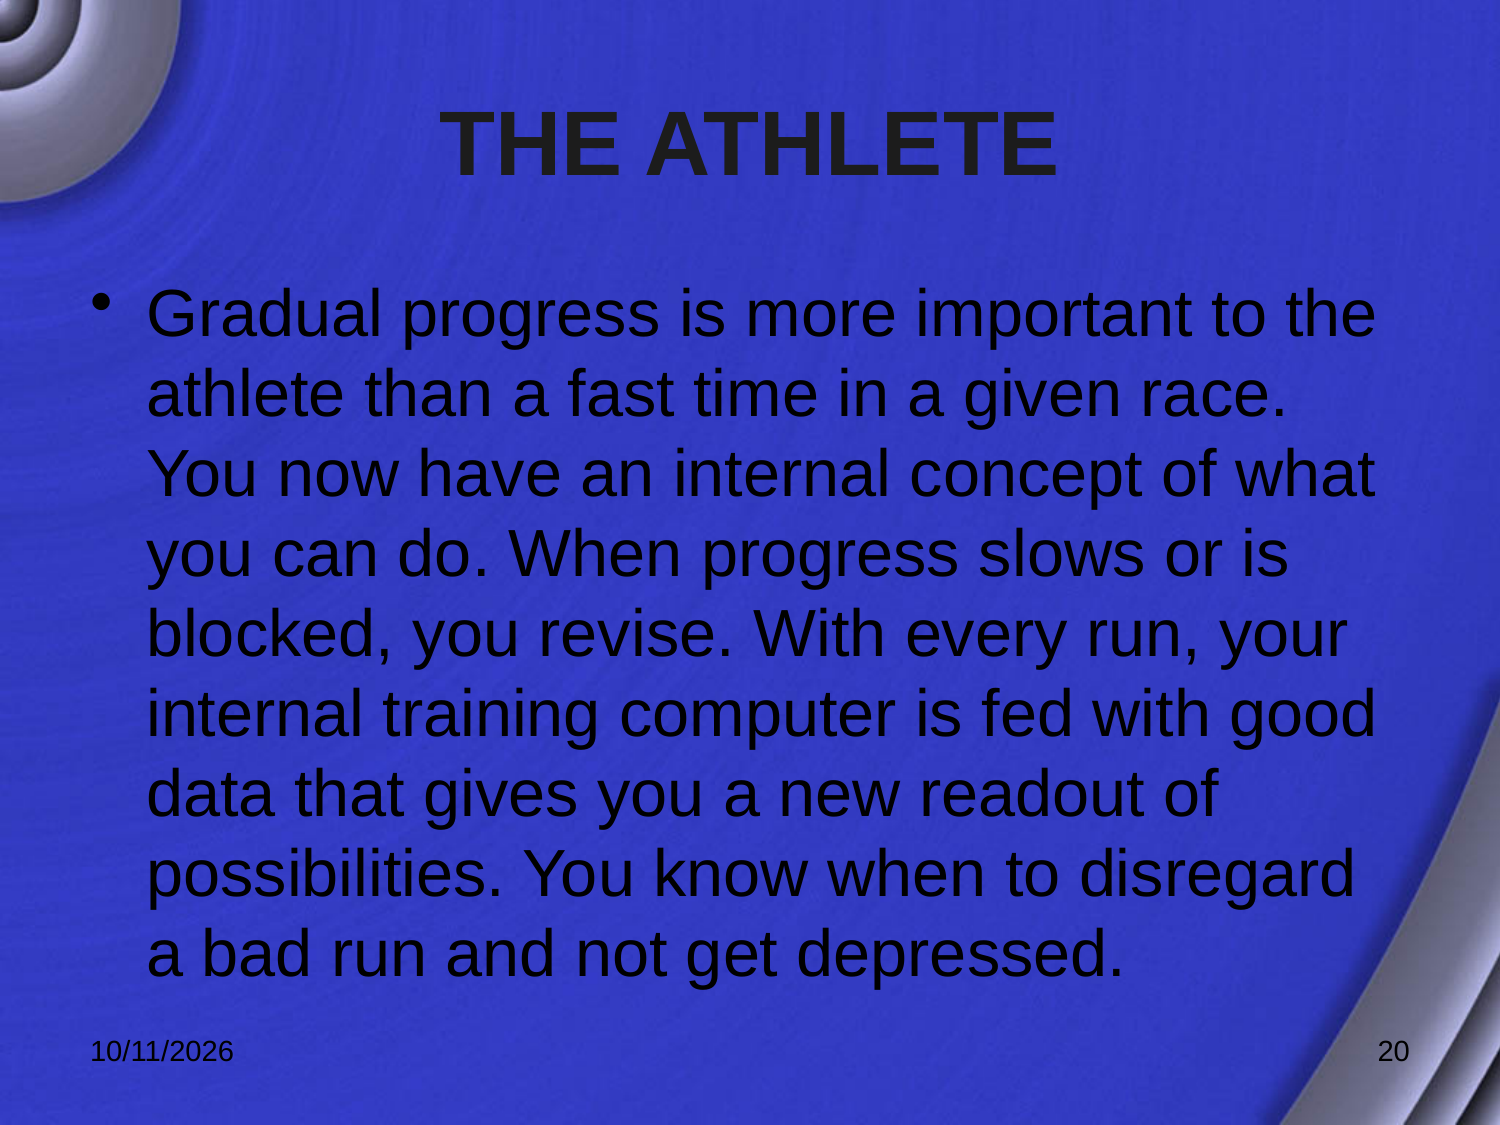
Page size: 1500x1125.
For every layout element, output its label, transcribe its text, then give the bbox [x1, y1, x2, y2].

list Gradual progress is more important to the athlete than a fast time in a given race. You now have an internal concept of what you can do. When progress slows or is blocked, you revise. With every run, your internal training computer is fed with good data that gives you a new readout of possibilities. You know when to disregard a bad run and not get depressed. [74, 262, 1426, 1006]
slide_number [74, 1024, 426, 1103]
picture [0, 0, 1500, 1125]
slide_number 20 [1074, 1024, 1426, 1103]
title THE ATHLETE [74, 44, 1426, 233]
